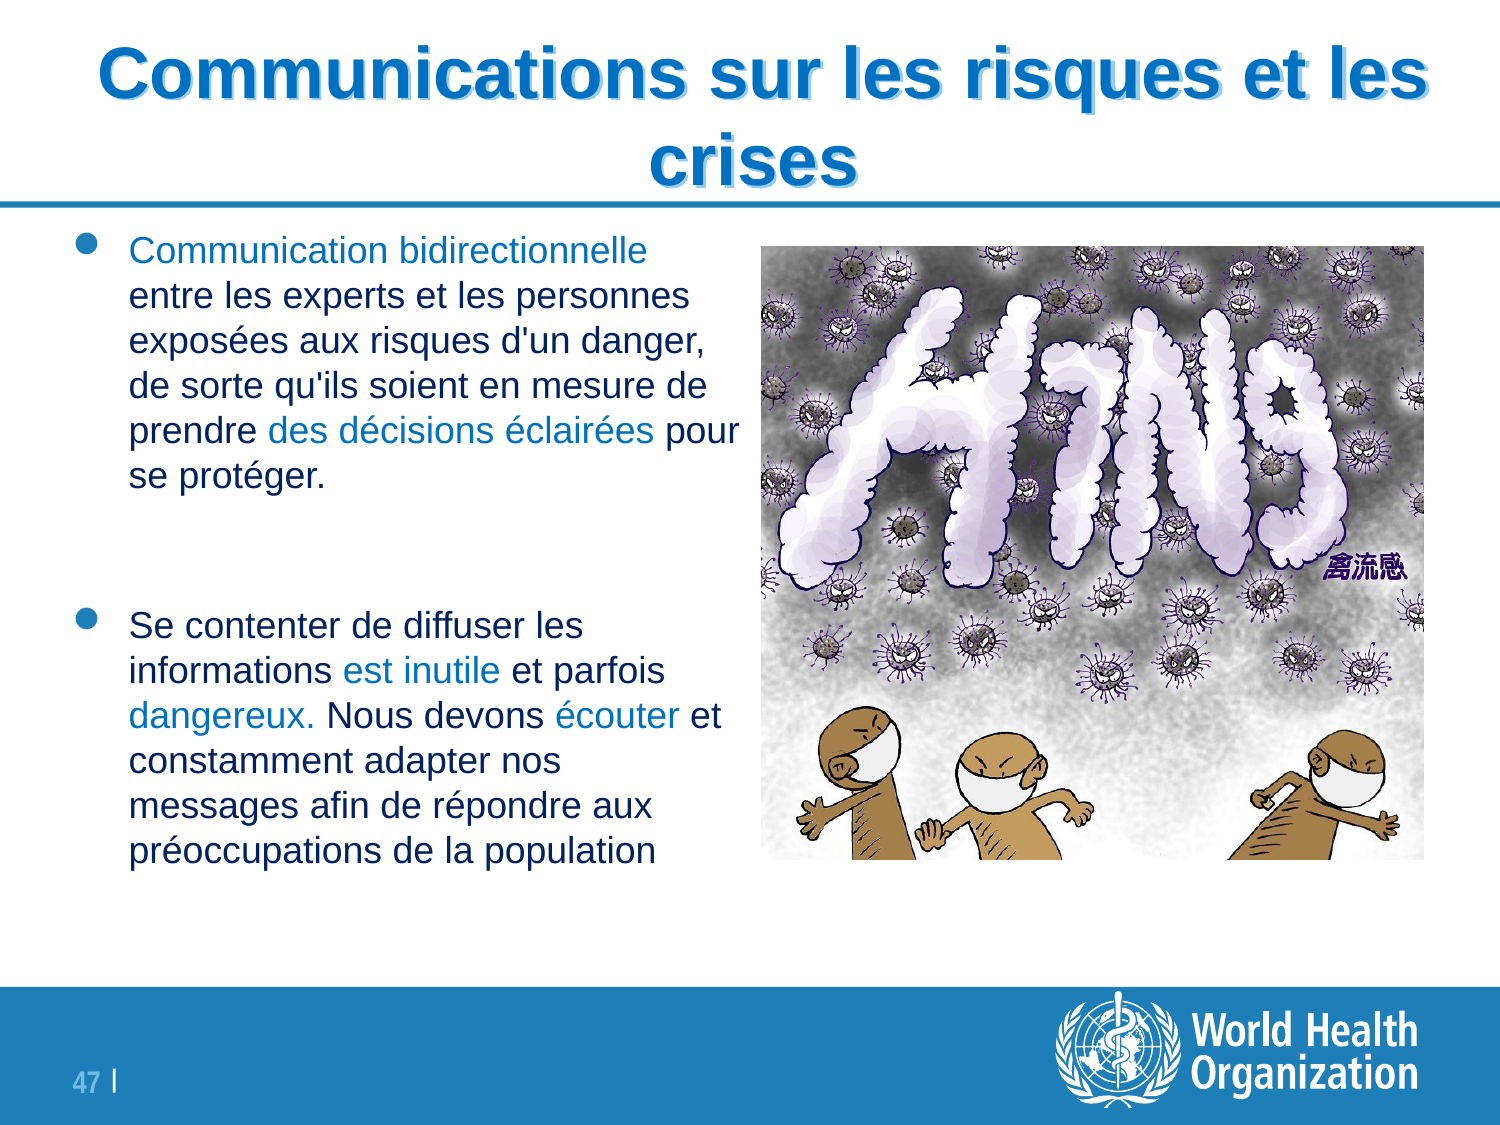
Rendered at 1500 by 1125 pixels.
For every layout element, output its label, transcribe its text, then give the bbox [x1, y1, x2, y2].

title Communications sur les risques et les crises [88, 18, 1439, 207]
list Communication bidirectionnelle entre les experts et les personnes exposées aux risques d'un danger, de sorte qu'ils soient en mesure de prendre des décisions éclairées pour se protéger. Se contenter de diffuser les informations est inutile et parfois dangereux. Nous devons écouter et constamment adapter nos messages afin de répondre aux préoccupations de la population [72, 226, 742, 984]
picture [761, 245, 1424, 860]
